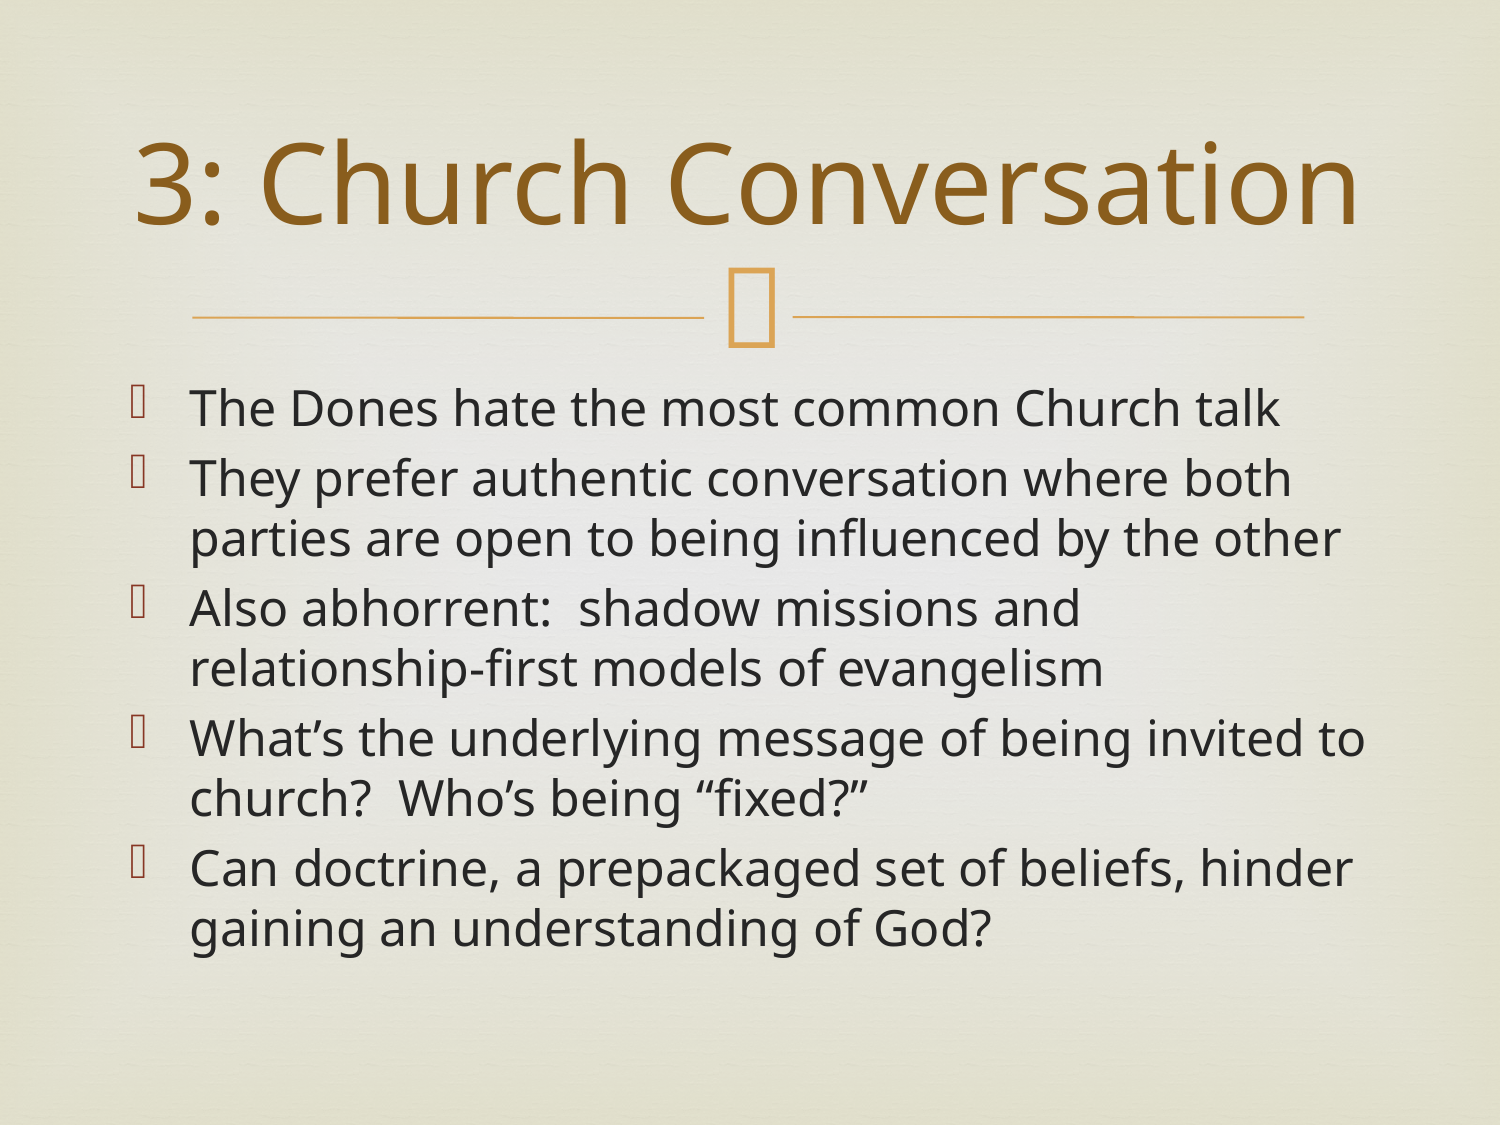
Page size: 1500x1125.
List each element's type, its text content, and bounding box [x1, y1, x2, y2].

title 3: Church Conversation [112, 93, 1386, 267]
list The Dones hate the most common Church talk They prefer authentic conversation where both parties are open to being influenced by the other Also abhorrent: shadow missions and relationship-first models of evangelism What’s the underlying message of being invited to church? Who’s being “fixed?” Can doctrine, a prepackaged set of beliefs, hinder gaining an understanding of God? [114, 368, 1386, 1005]
